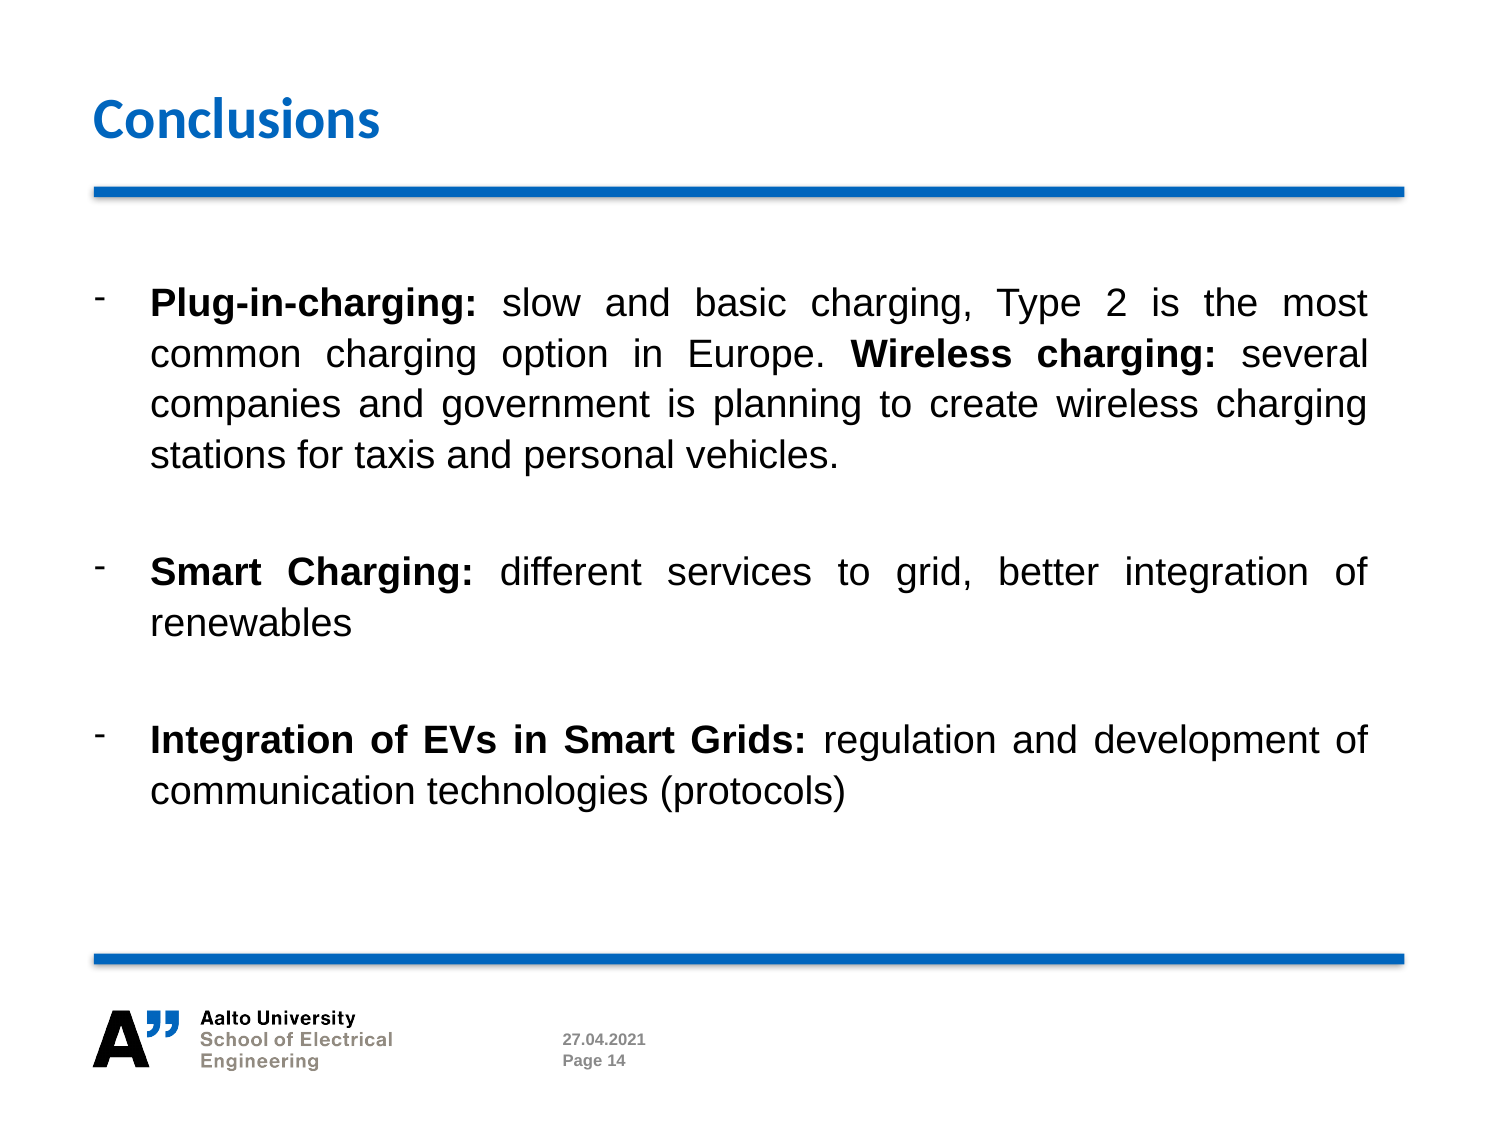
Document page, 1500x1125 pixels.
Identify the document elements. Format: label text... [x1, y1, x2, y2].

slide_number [562, 1029, 816, 1050]
slide_number Page 14 [562, 1050, 816, 1071]
picture [35, 953, 449, 1125]
title Conclusions [93, 80, 1369, 228]
list Plug-in-charging: slow and basic charging, Type 2 is the most common charging option in Europe. Wireless charging: several companies and government is planning to create wireless charging stations for taxis and personal vehicles. Smart Charging: different services to grid, better integration of renewables Integration of EVs in Smart Grids: regulation and development of communication technologies (protocols) [93, 273, 1369, 852]
